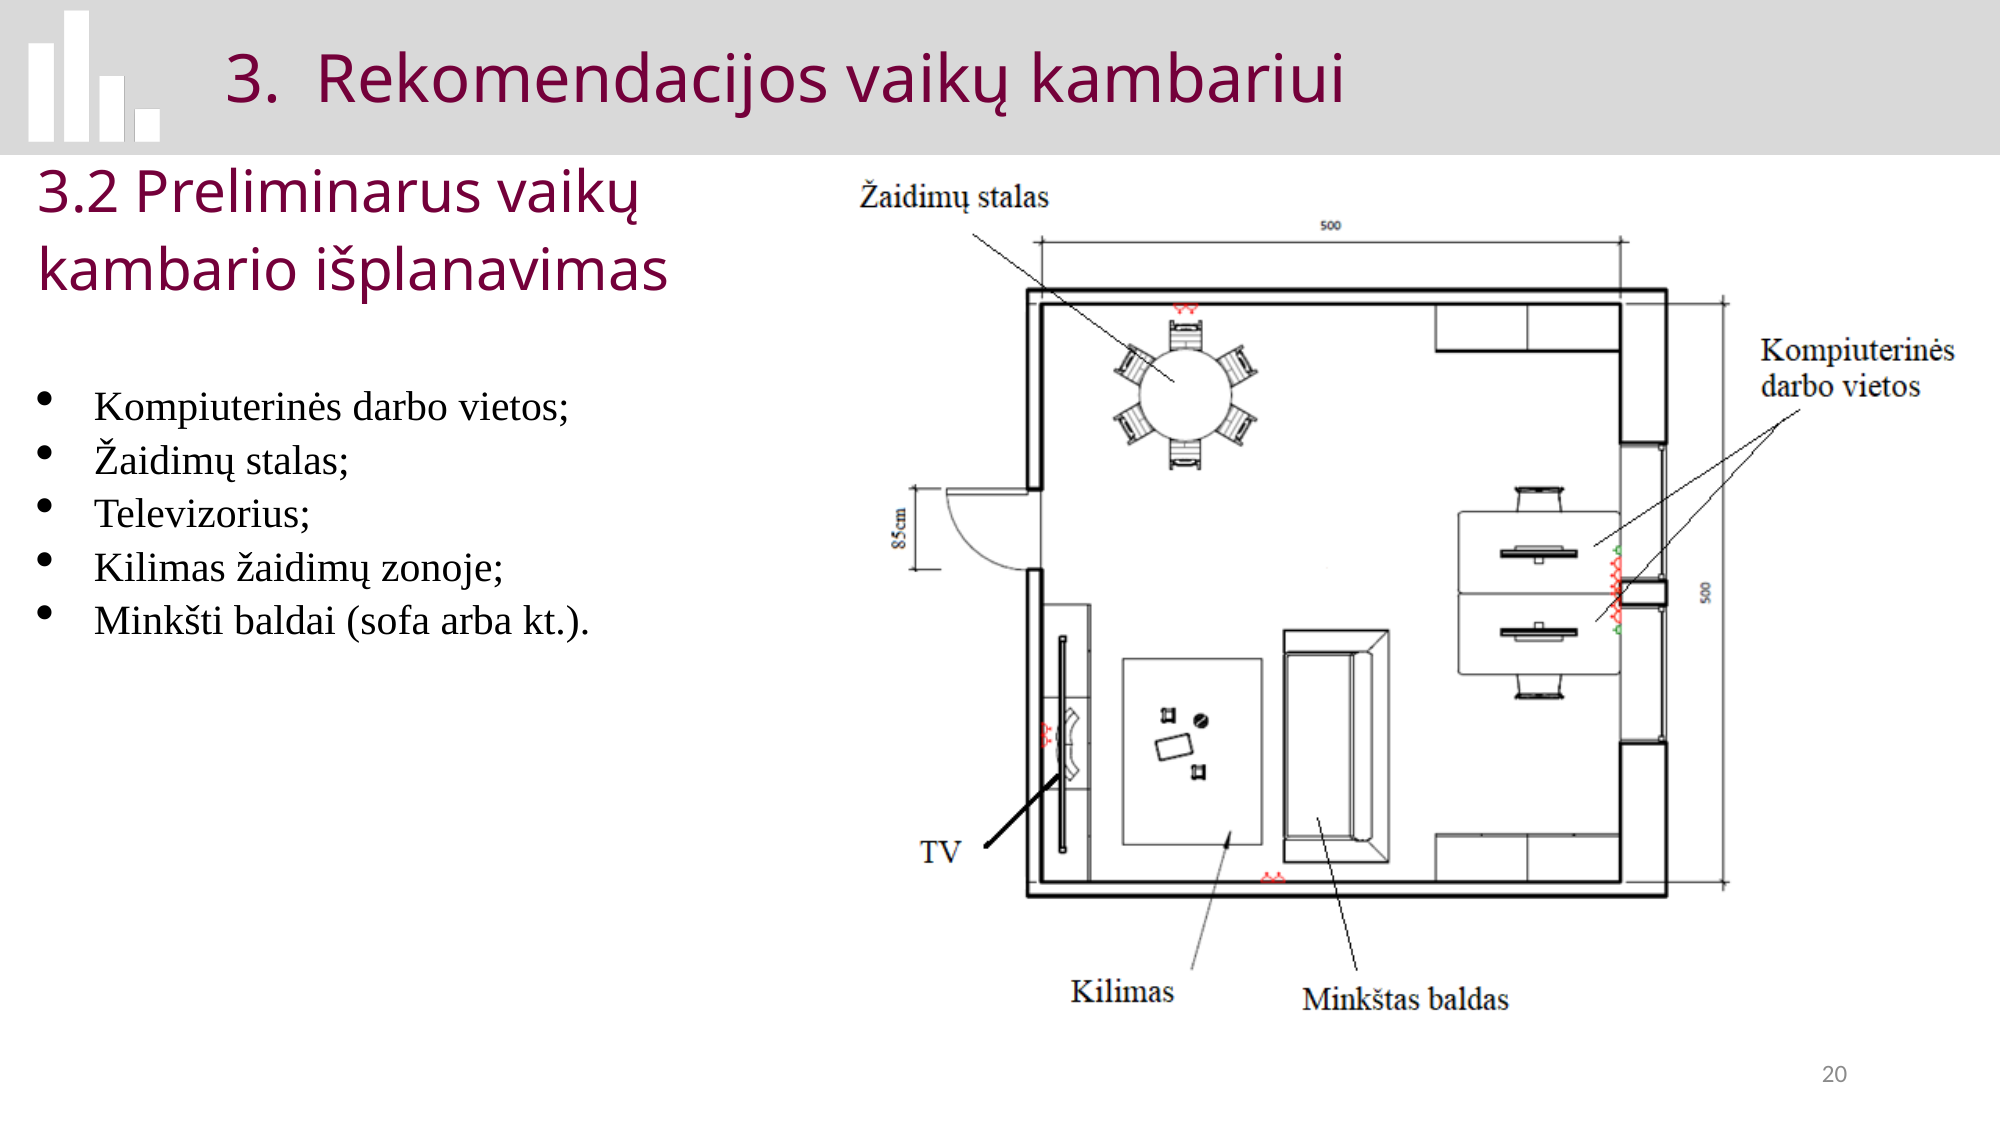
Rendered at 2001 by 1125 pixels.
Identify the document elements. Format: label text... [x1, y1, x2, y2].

picture [28, 10, 160, 142]
slide_number 20 [1412, 1043, 1863, 1103]
picture [854, 170, 1971, 1043]
text_box [0, 0, 2000, 155]
text_box Kompiuterinės darbo vietos; Žaidimų stalas; Televizorius; Kilimas žaidimų zonoje; Minkšti baldai (sofa arba kt.). [22, 368, 854, 651]
text_box 3. Rekomendacijos vaikų kambariui [210, 11, 1881, 123]
text_box 3.2 Preliminarus vaikų kambario išplanavimas [22, 213, 854, 310]
